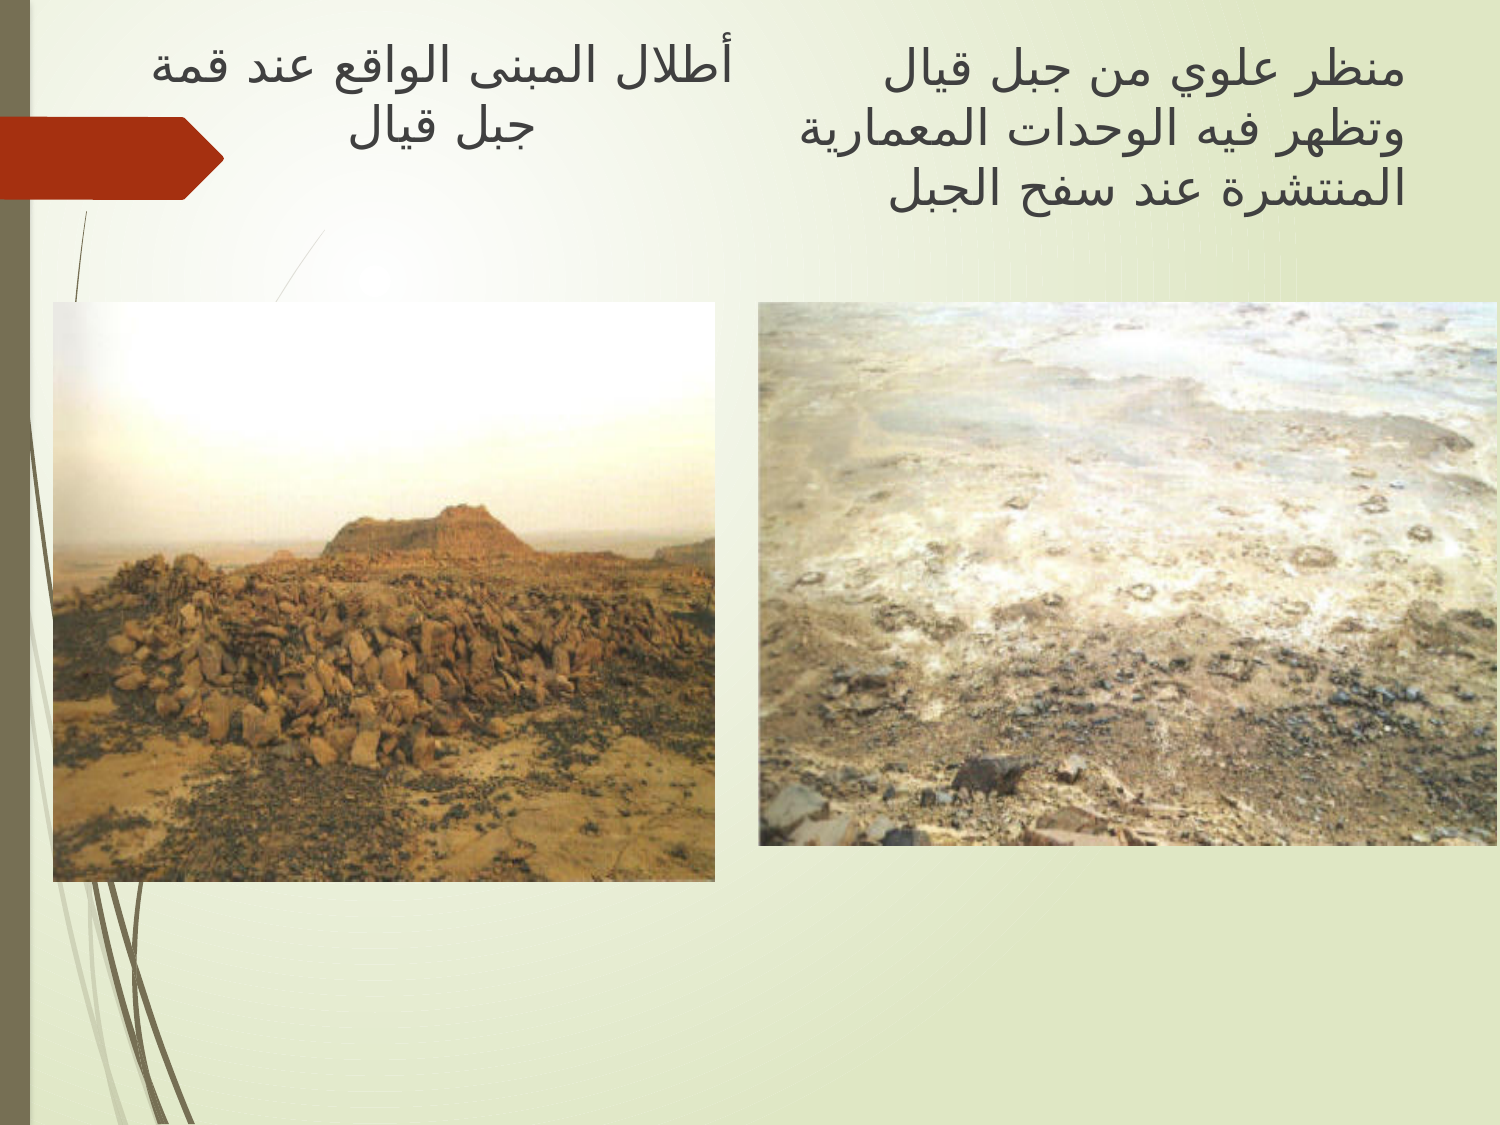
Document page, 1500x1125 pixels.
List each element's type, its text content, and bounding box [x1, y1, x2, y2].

list أطلال المبنى الواقع عند قمة جبل قيال [112, 143, 774, 242]
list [52, 302, 715, 882]
list منظر علوي من جبل قيال وتظهر فيه الوحدات المعمارية المنتشرة عند سفح الجبل [759, 160, 1423, 224]
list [758, 302, 1497, 847]
